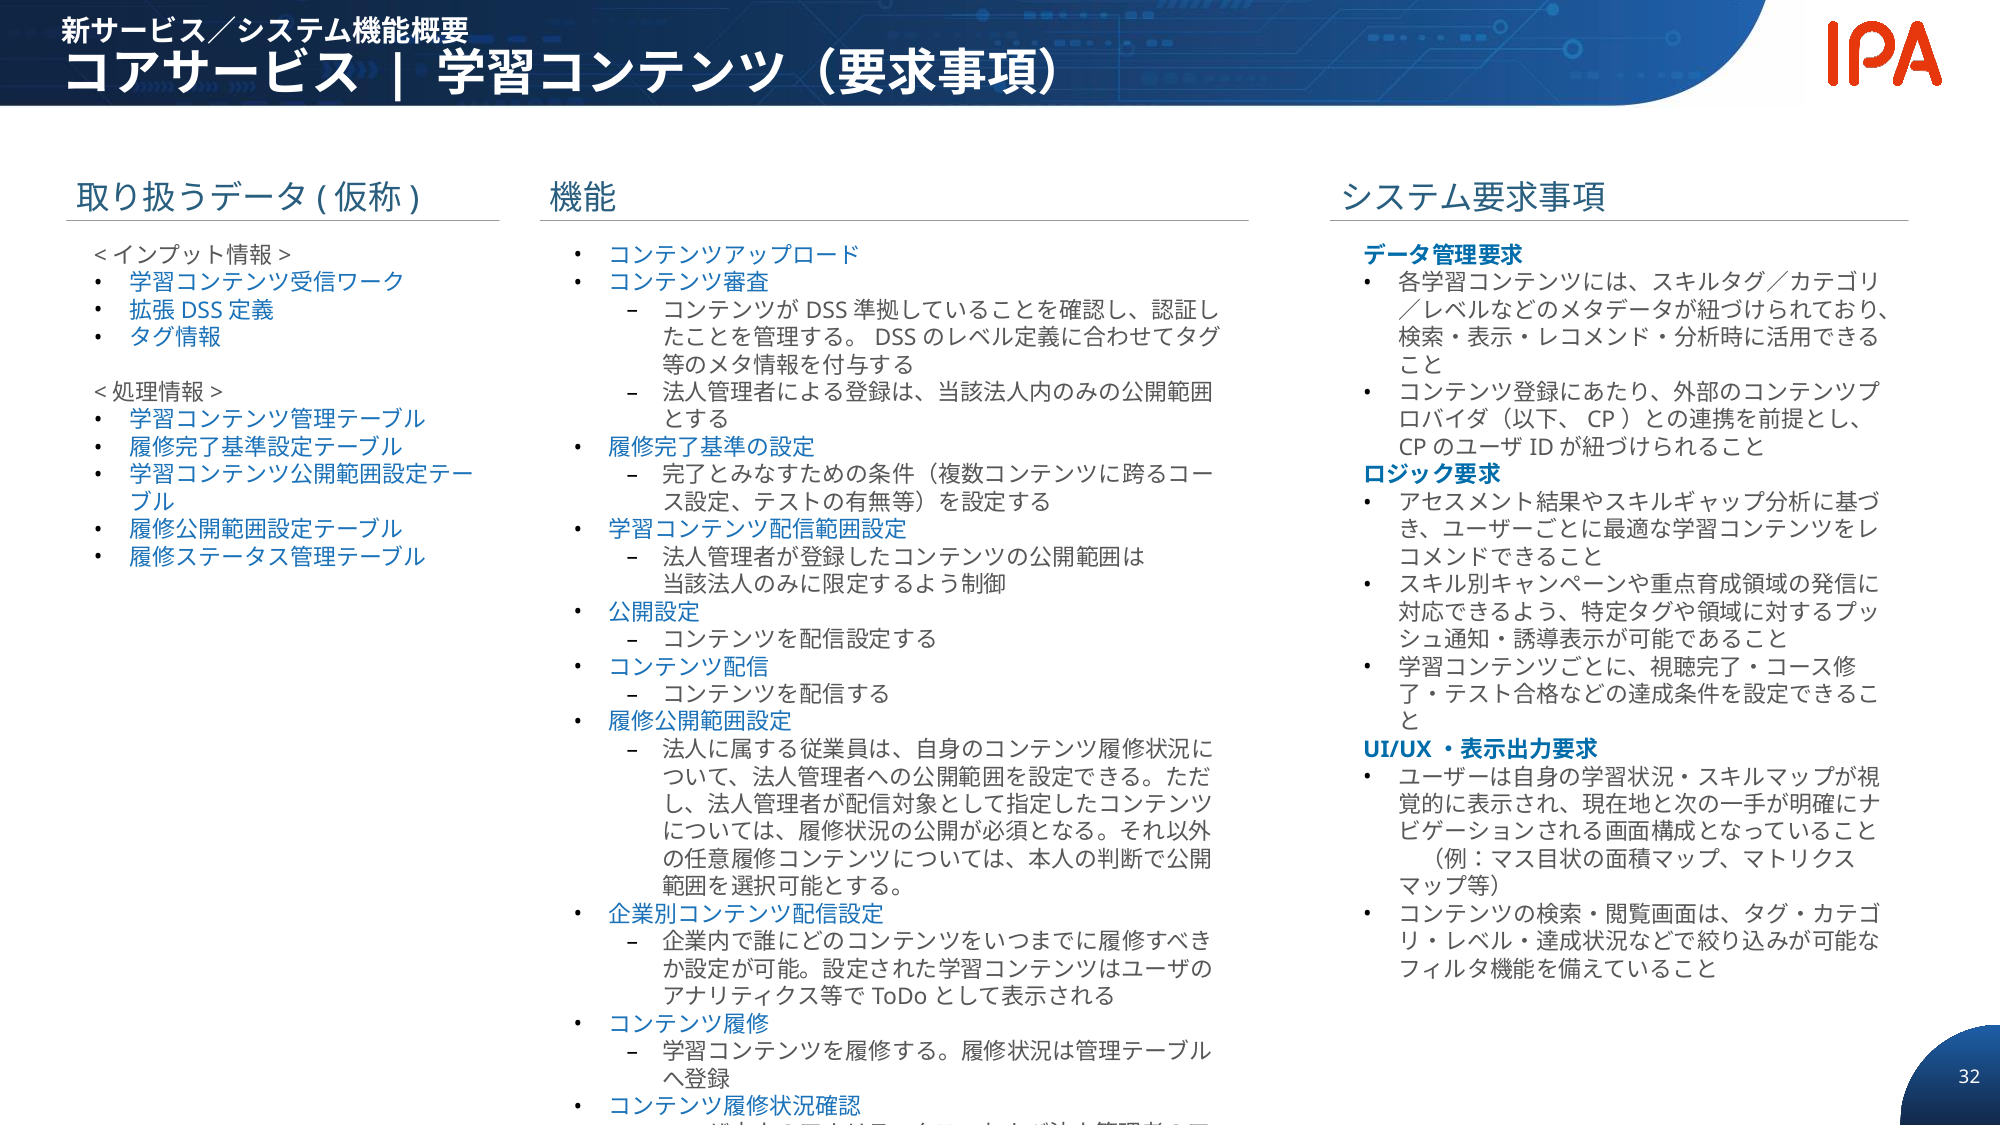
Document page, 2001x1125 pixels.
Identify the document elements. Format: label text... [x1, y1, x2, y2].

text_box <インプット情報> 学習コンテンツ受信ワーク 拡張DSS定義 タグ情報 <処理情報> 学習コンテンツ管理テーブル 履修完了基準設定テーブル 学習コンテンツ公開範囲設定テーブル 履修公開範囲設定テーブル 履修ステータス管理テーブル [60, 232, 500, 1040]
text_box コンテンツアップロード コンテンツ審査 コンテンツがDSS準拠していることを確認し、認証したことを管理する。DSSのレベル定義に合わせてタグ等のメタ情報を付与する 法人管理者による登録は、当該法人内のみの公開範囲とする 履修完了基準の設定 完了とみなすための条件（複数コンテンツに跨るコース設定、テストの有無等）を設定する 学習コンテンツ配信範囲設定 法人管理者が登録したコンテンツの公開範囲は 当該法人のみに限定するよう制御 公開設定 コンテンツを配信設定する コンテンツ配信 コンテンツを配信する 履修公開範囲設定 法人に属する従業員は、自身のコンテンツ履修状況について、法人管理者への公開範囲を設定できる。ただし、法人管理者が配信対象として指定したコンテンツについては、履修状況の公開が必須となる。それ以外の任意履修コンテンツについては、本人の判断で公開範囲を選択可能とする。 企業別コンテンツ配信設定 企業内で誰にどのコンテンツをいつまでに履修すべきか設定が可能。設定された学習コンテンツはユーザのアナリティクス等でToDoとして表示される コンテンツ履修 学習コンテンツを履修する。履修状況は管理テーブルへ登録 コンテンツ履修状況確認 ユーザ本人のアナリティクス、および法人管理者のアナリティクスから履修状況を確認する 履修条件達成判定 履修状況から履修条件が達成したか判定する [540, 232, 1249, 1040]
picture [1828, 21, 1942, 86]
picture [0, 0, 1805, 108]
text_box データ管理要求 各学習コンテンツには、スキルタグ／カテゴリ／レベルなどのメタデータが紐づけられており、検索・表示・レコメンド・分析時に活用できること コンテンツ登録にあたり、外部のコンテンツプロバイダ（以下、CP）との連携を前提とし、CPのユーザIDが紐づけられること ロジック要求 アセスメント結果やスキルギャップ分析に基づき、ユーザーごとに最適な学習コンテンツをレコメンドできること スキル別キャンペーンや重点育成領域の発信に対応できるよう、特定タグや領域に対するプッシュ通知・誘導表示が可能であること 学習コンテンツごとに、視聴完了・コース修了・テスト合格などの達成条件を設定できること UI/UX・表示出力要求 ユーザーは自身の学習状況・スキルマップが視覚的に表示され、現在地と次の一手が明確にナビゲーションされる画面構成となっていること （例：マス目状の面積マップ、マトリクスマップ等） コンテンツの検索・閲覧画面は、タグ・カテゴリ・レベル・達成状況などで絞り込みが可能なフィルタ機能を備えていること [1330, 232, 1904, 384]
text_box システム要求事項 [1324, 174, 1904, 218]
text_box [534, 174, 1249, 221]
text_box 新サービス／システム機能概要 コアサービス | 学習コンテンツ（要求事項） [61, 16, 1794, 92]
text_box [60, 174, 500, 221]
